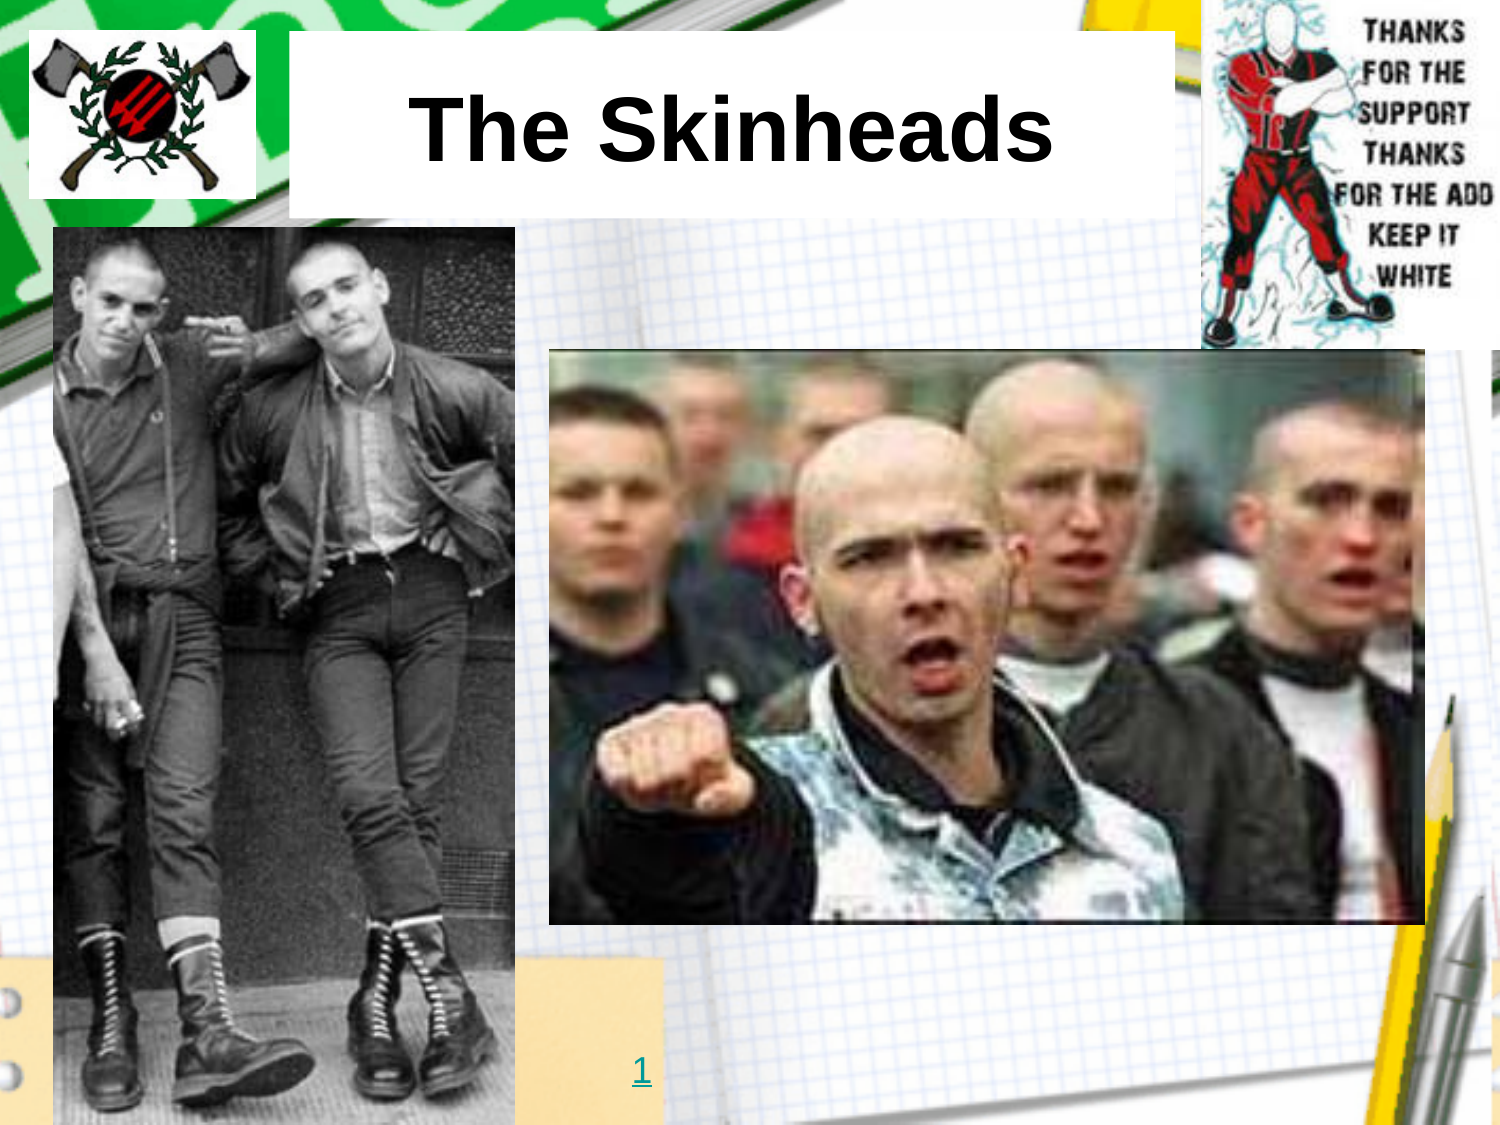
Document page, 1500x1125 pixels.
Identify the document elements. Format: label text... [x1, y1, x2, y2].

title The Skinheads [289, 30, 1176, 219]
picture [0, 0, 1500, 1125]
text_box 1 [616, 1038, 668, 1098]
